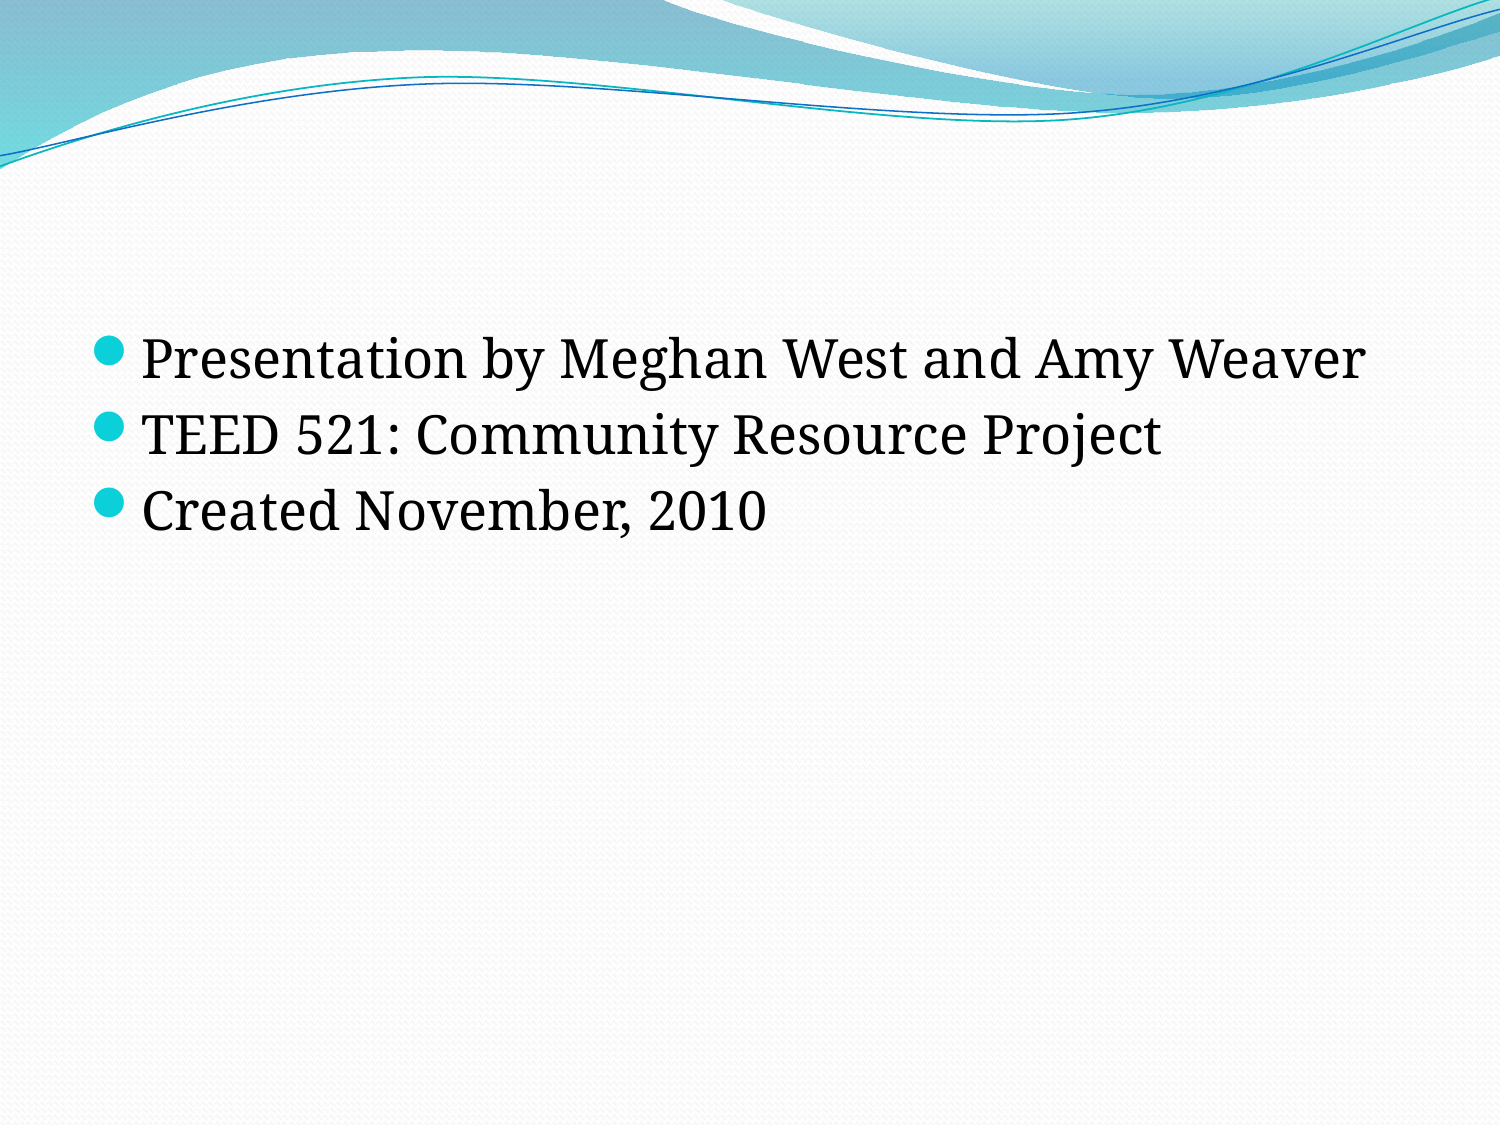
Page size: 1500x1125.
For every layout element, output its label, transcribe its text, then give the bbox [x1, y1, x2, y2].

list Presentation by Meghan West and Amy Weaver TEED 521: Community Resource Project Created November, 2010 [75, 317, 1425, 1038]
